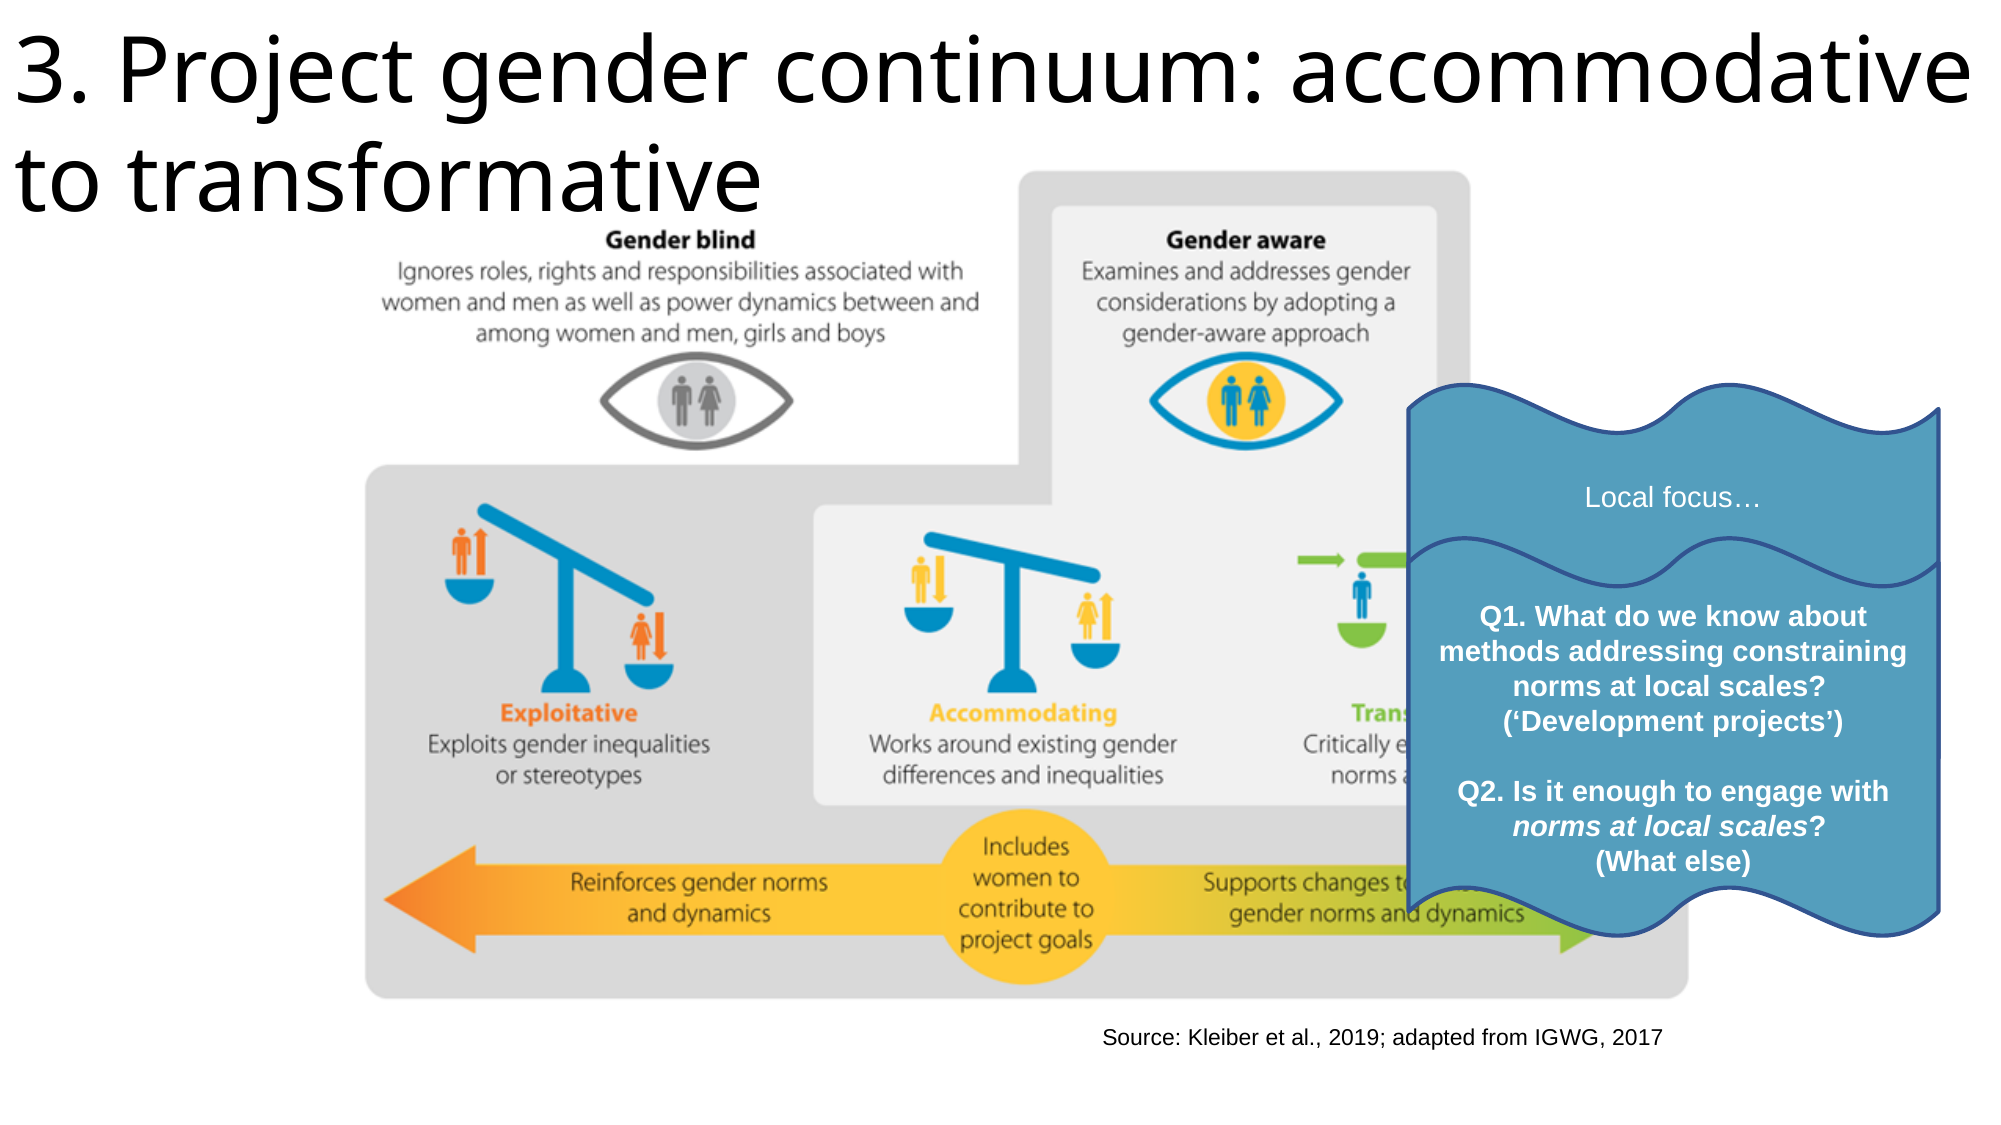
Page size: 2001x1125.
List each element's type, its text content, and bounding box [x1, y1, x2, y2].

text_box Source: Kleiber et al., 2019; adapted from IGWG, 2017 [1087, 1025, 1685, 1088]
text_box 3. Project gender continuum: accommodative to transformative [0, 2, 2000, 238]
picture [337, 151, 1698, 1016]
text_box Q1. What do we know about methods addressing constraining norms at local scales? (‘Development projects’) Q2. Is it enough to engage with norms at local scales? (What else) [1701, 536, 1941, 938]
text_box Local focus… [1701, 382, 1941, 584]
